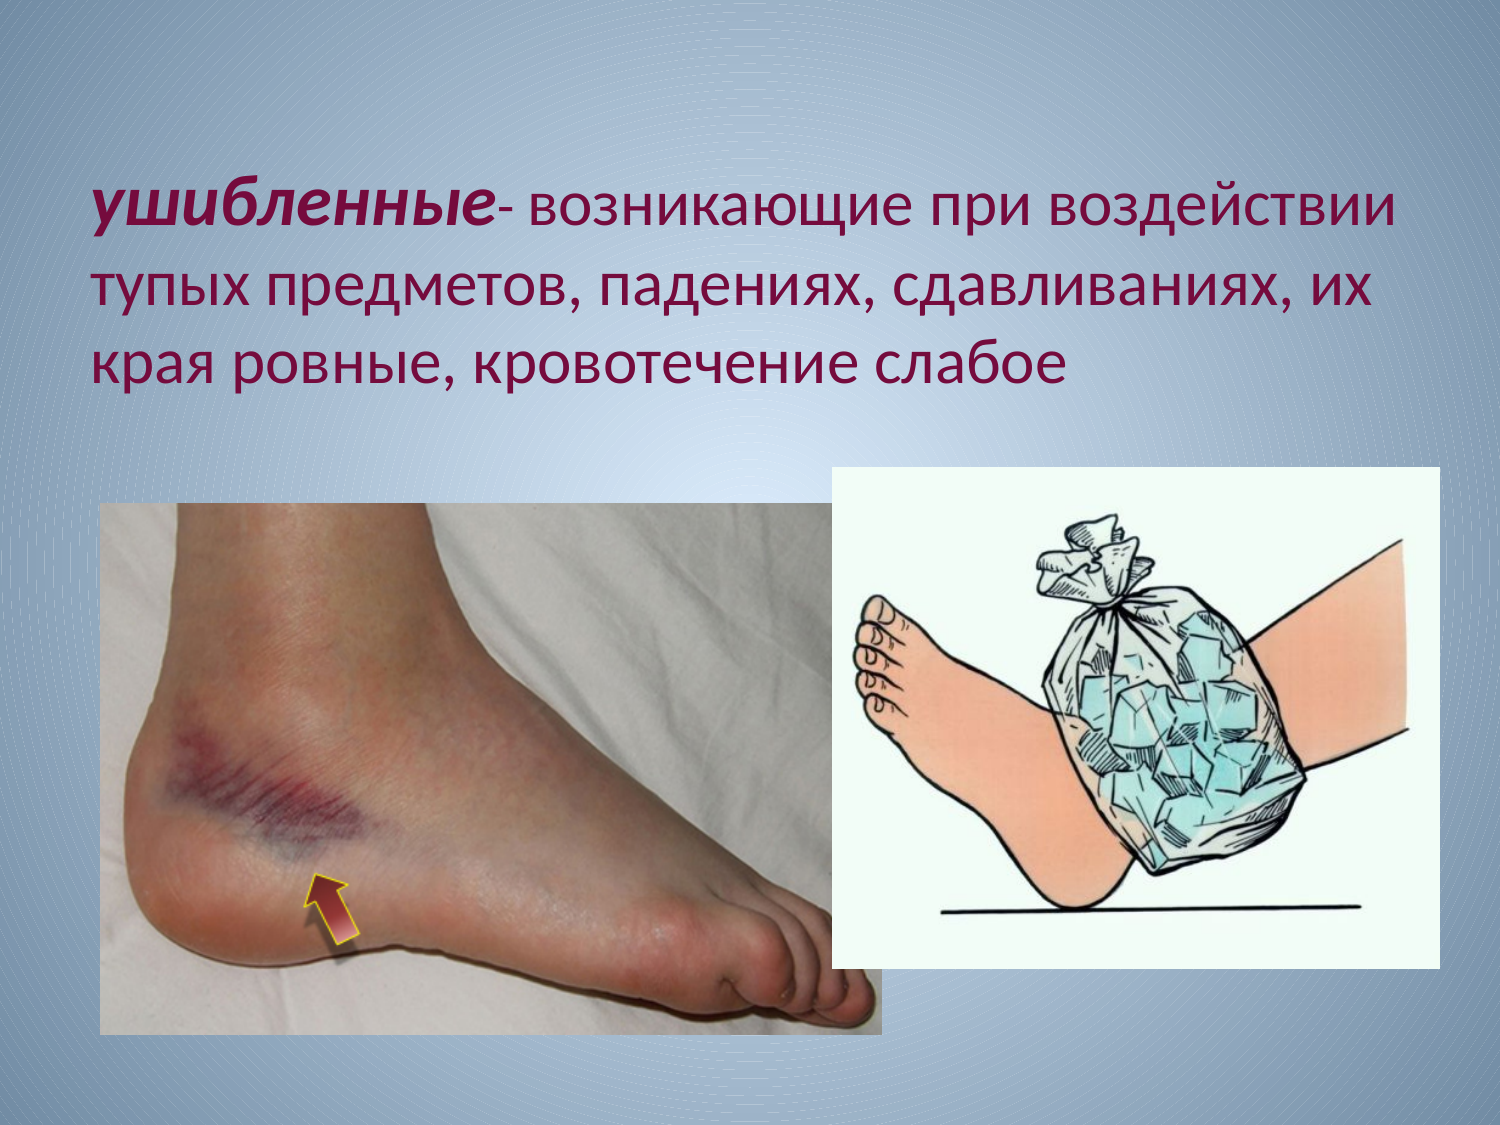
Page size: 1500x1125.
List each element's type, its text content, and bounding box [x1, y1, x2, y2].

title ушибленные- возникающие при воздействии тупых предметов, падениях, сдавливаниях, их края ровные, кровотечение слабое [75, 45, 1425, 409]
picture [100, 467, 1440, 1036]
